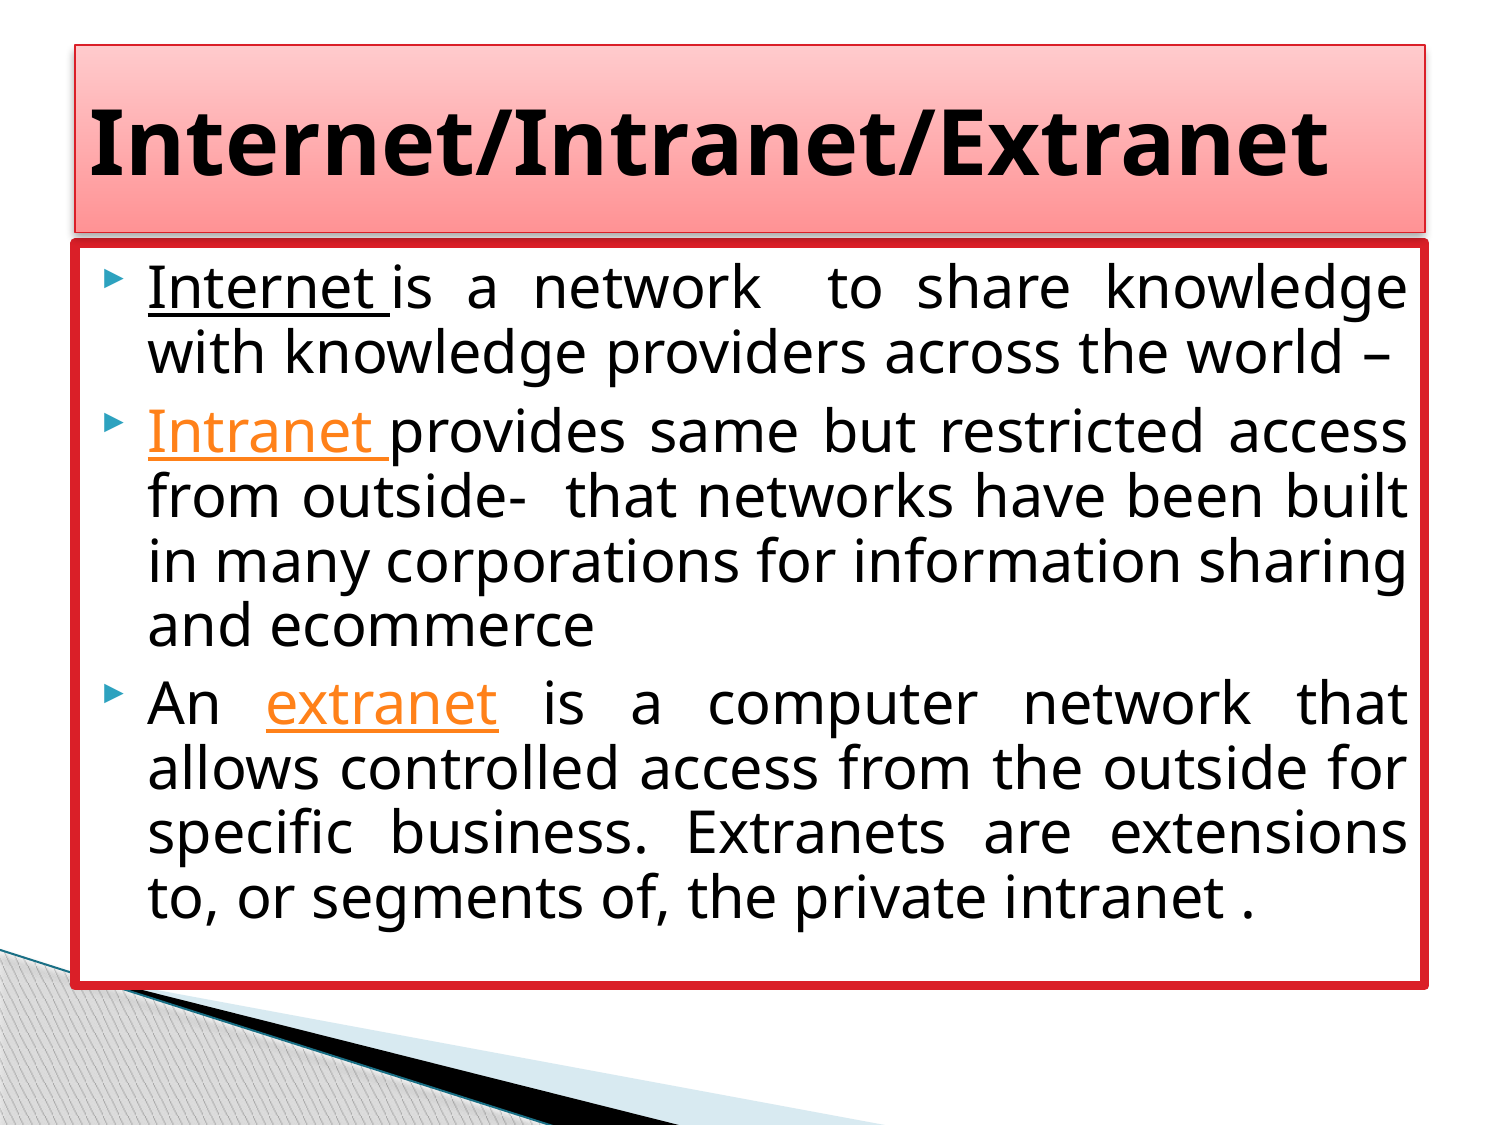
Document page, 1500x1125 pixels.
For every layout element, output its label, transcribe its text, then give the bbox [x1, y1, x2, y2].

title Internet/Intranet/Extranet [74, 44, 1426, 233]
list Internet is a network to share knowledge with knowledge providers across the world – Intranet provides same but restricted access from outside- that networks have been built in many corporations for information sharing and ecommerce An extranet is a computer network that allows controlled access from the outside for specific business. Extranets are extensions to, or segments of, the private intranet . [70, 240, 1429, 990]
